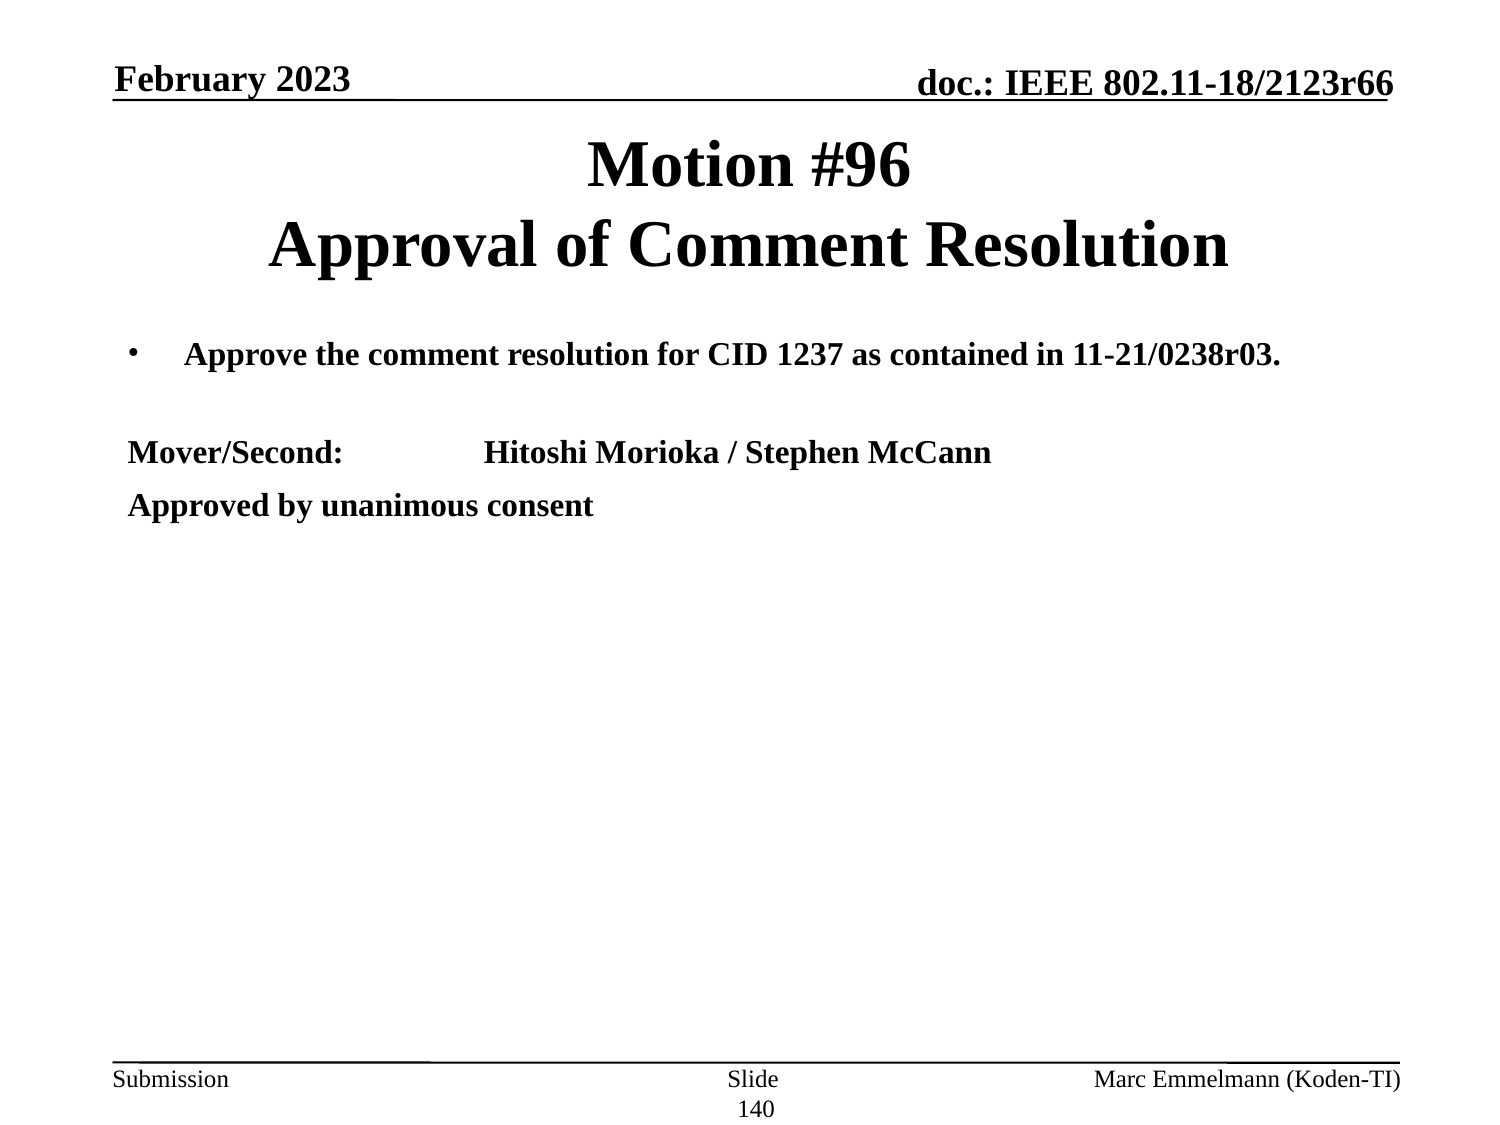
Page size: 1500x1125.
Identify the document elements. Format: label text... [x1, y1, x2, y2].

slide_number Slide 140 [712, 1061, 800, 1123]
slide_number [114, 54, 423, 100]
footer Marc Emmelmann (Koden-TI) [878, 1061, 1402, 1093]
title Motion #96 Approval of Comment Resolution [112, 112, 1388, 288]
list Approve the comment resolution for CID 1237 as contained in 11-21/0238r03. Mover/Second: Hitoshi Morioka / Stephen McCann Approved by unanimous consent [112, 324, 1388, 1000]
